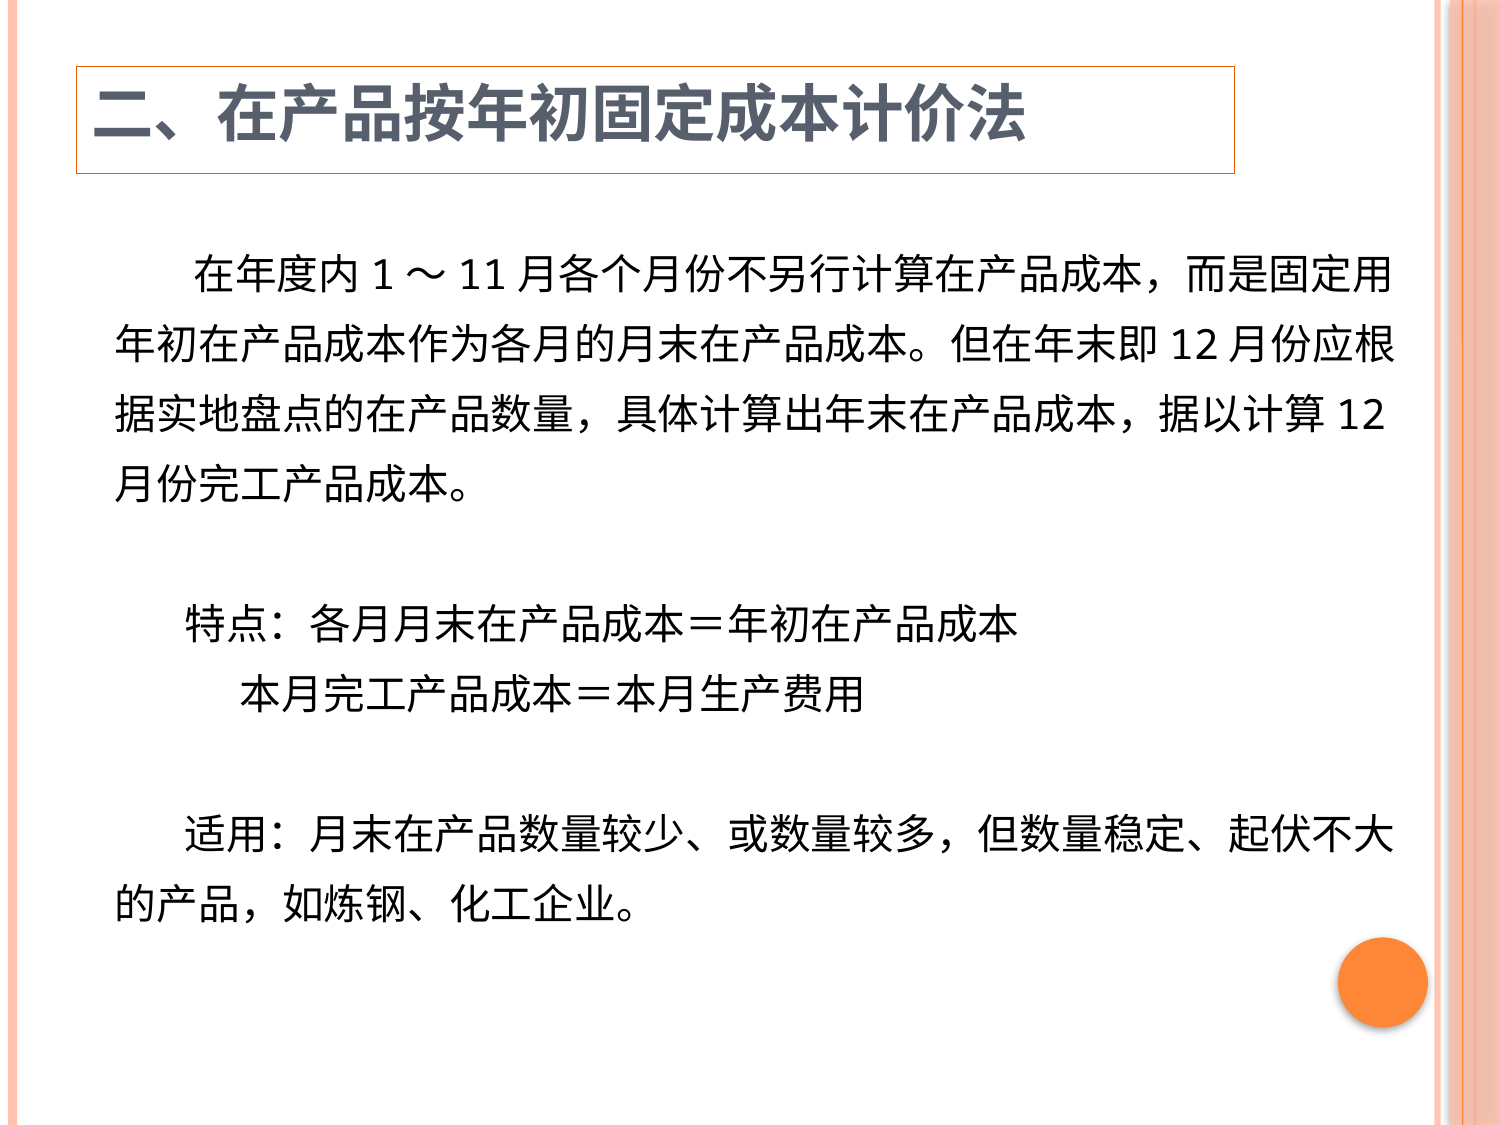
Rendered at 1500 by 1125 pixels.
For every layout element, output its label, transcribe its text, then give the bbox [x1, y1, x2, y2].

text_box 二、在产品按年初固定成本计价法 [76, 66, 1235, 174]
text_box 在年度内1～11月各个月份不另行计算在产品成本，而是固定用年初在产品成本作为各月的月末在产品成本。但在年末即12月份应根据实地盘点的在产品数量，具体计算出年末在产品成本，据以计算12月份完工产品成本。 特点：各月月末在产品成本＝年初在产品成本 本月完工产品成本＝本月生产费用 适用：月末在产品数量较少、或数量较多，但数量稳定、起伏不大的产品，如炼钢、化工企业。 [100, 220, 1424, 936]
